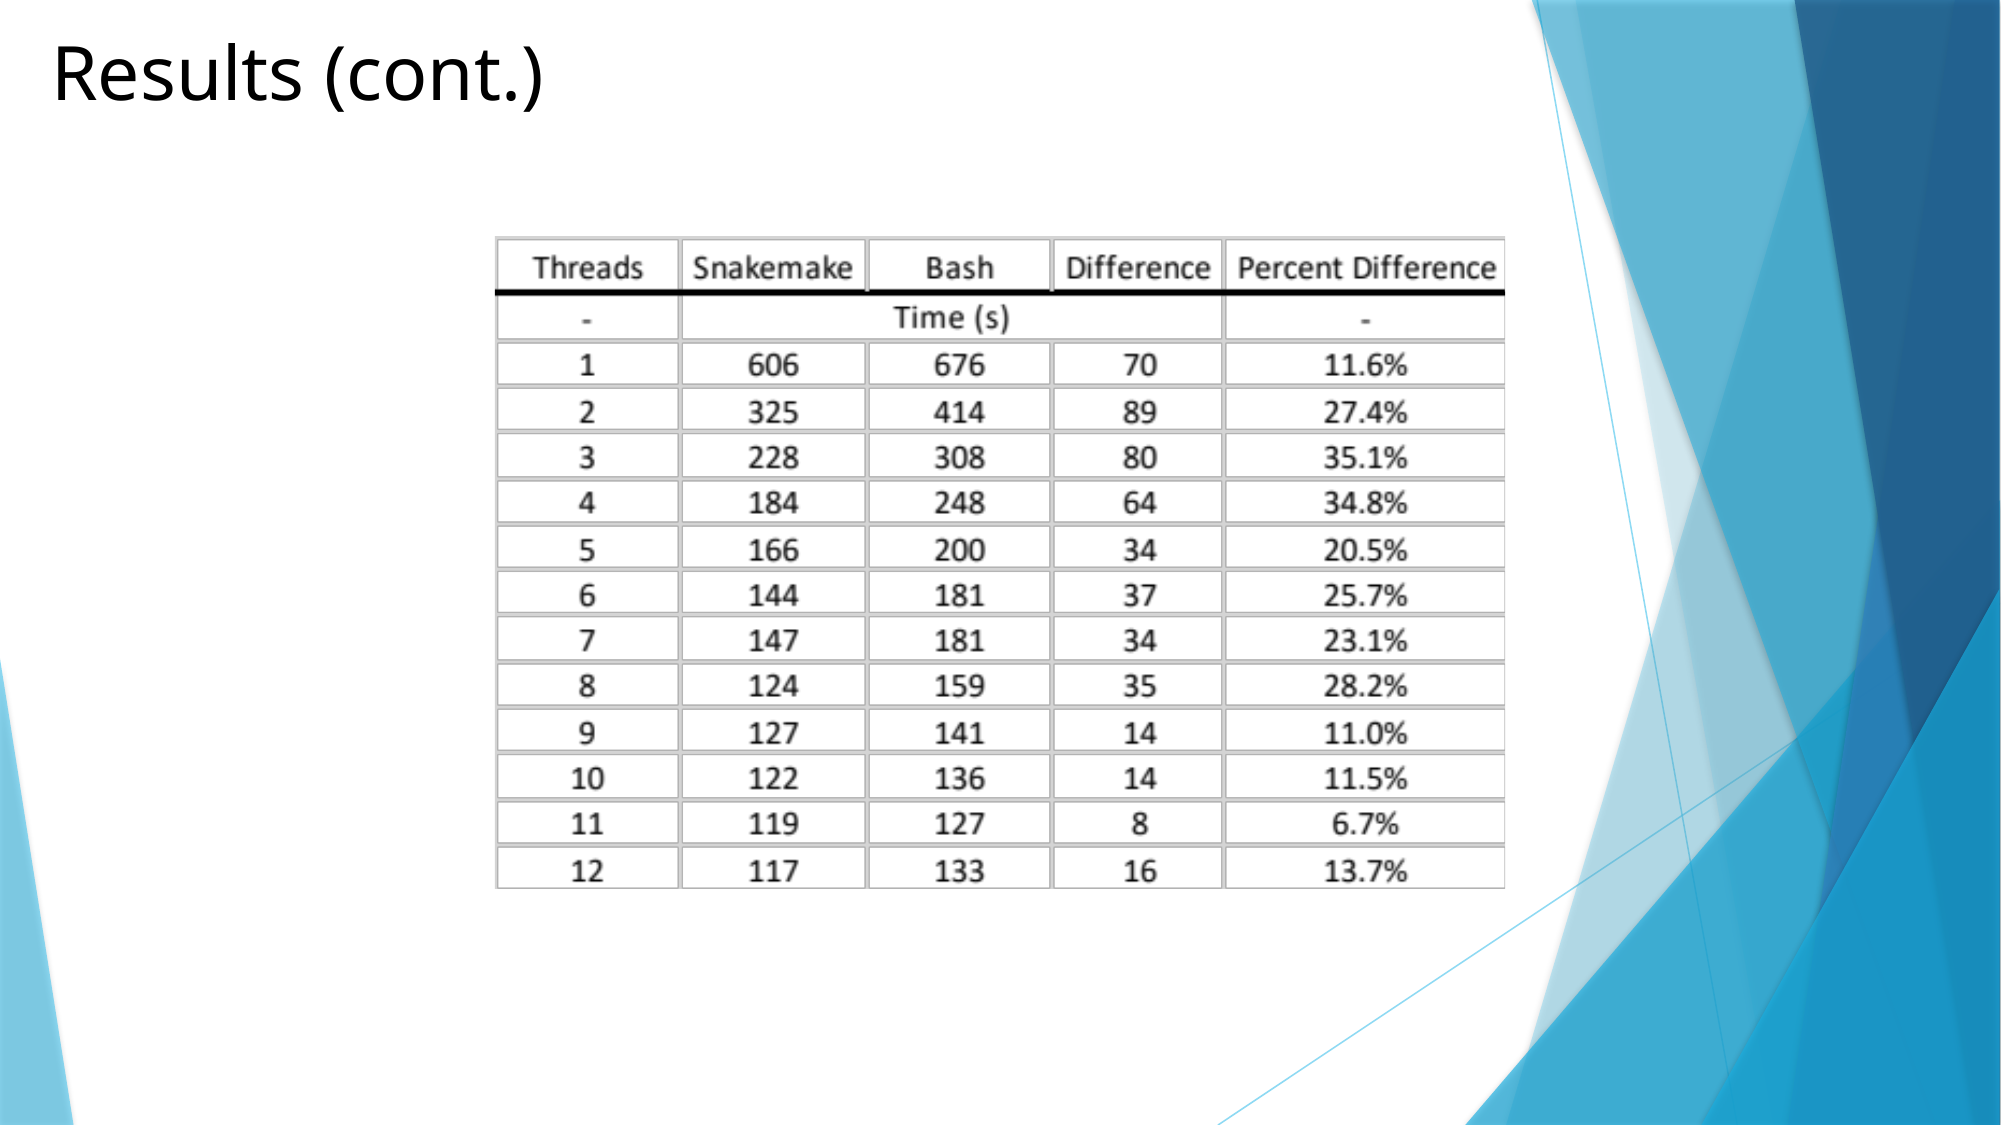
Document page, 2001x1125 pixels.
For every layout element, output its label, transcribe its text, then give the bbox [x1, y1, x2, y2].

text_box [494, 236, 1506, 889]
title Results (cont.) [36, 18, 1605, 236]
